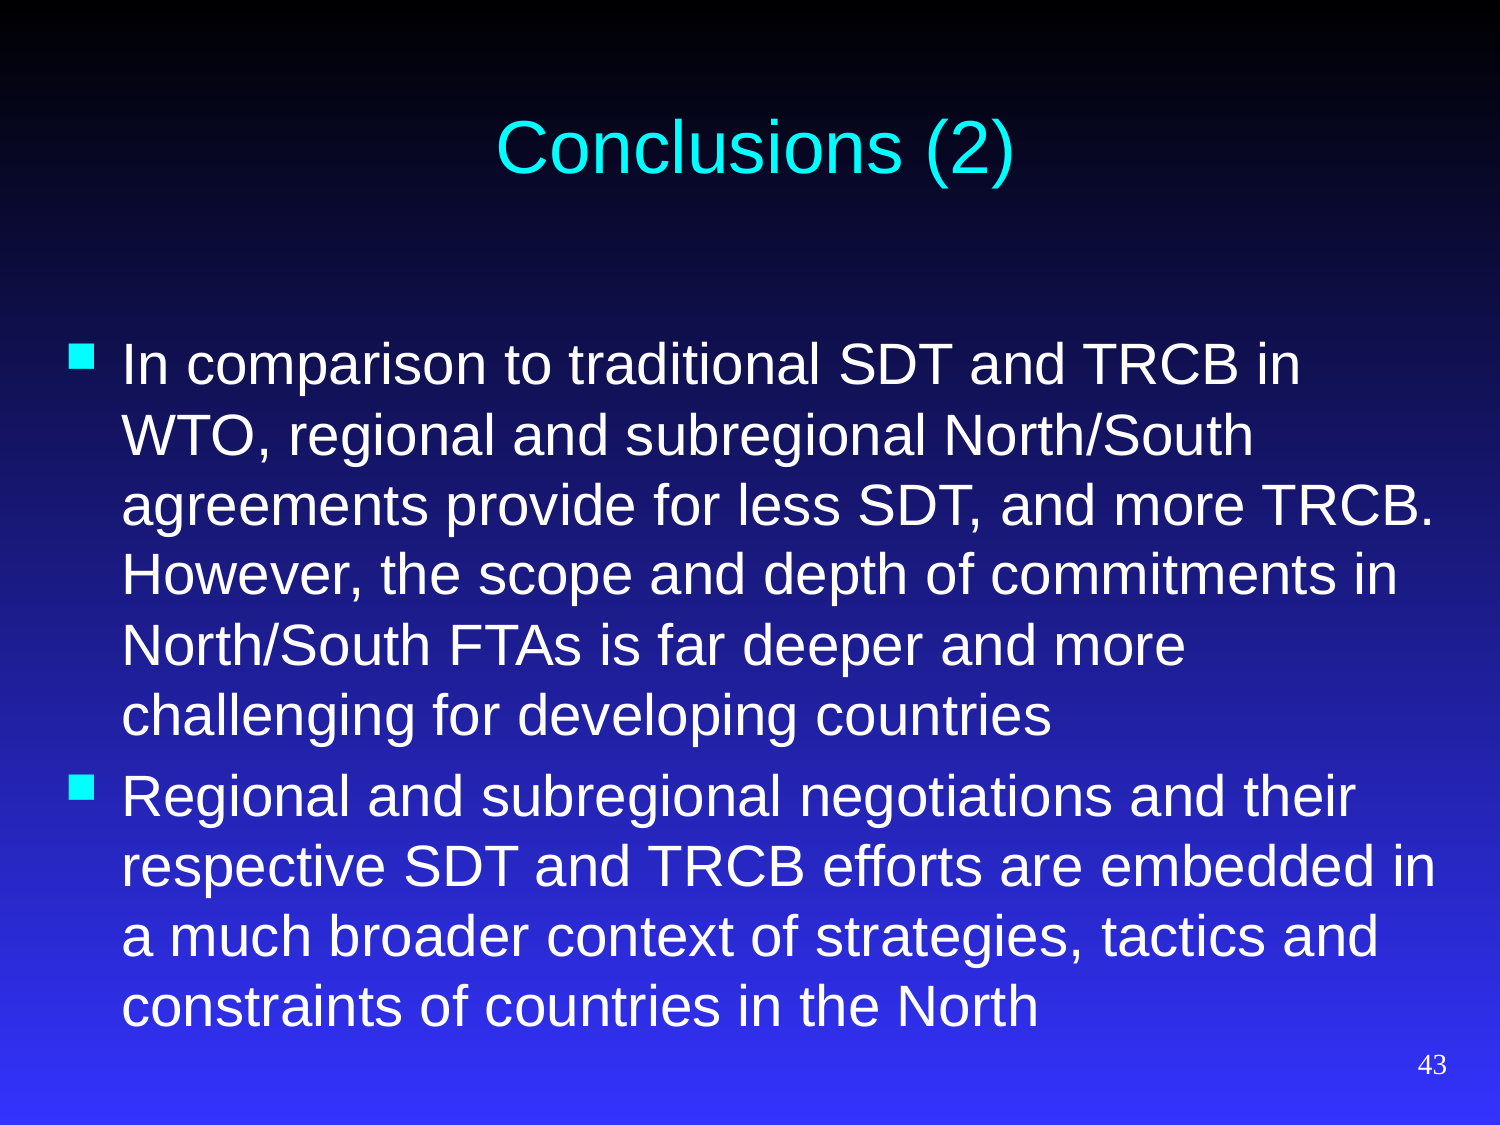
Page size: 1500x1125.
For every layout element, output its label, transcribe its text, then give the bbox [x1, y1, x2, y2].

list In comparison to traditional SDT and TRCB in WTO, regional and subregional North/South agreements provide for less SDT, and more TRCB. However, the scope and depth of commitments in North/South FTAs is far deeper and more challenging for developing countries Regional and subregional negotiations and their respective SDT and TRCB efforts are embedded in a much broader context of strategies, tactics and constraints of countries in the North [49, 318, 1468, 1063]
title Conclusions (2) [49, 49, 1463, 238]
slide_number 43 [1149, 1063, 1463, 1101]
